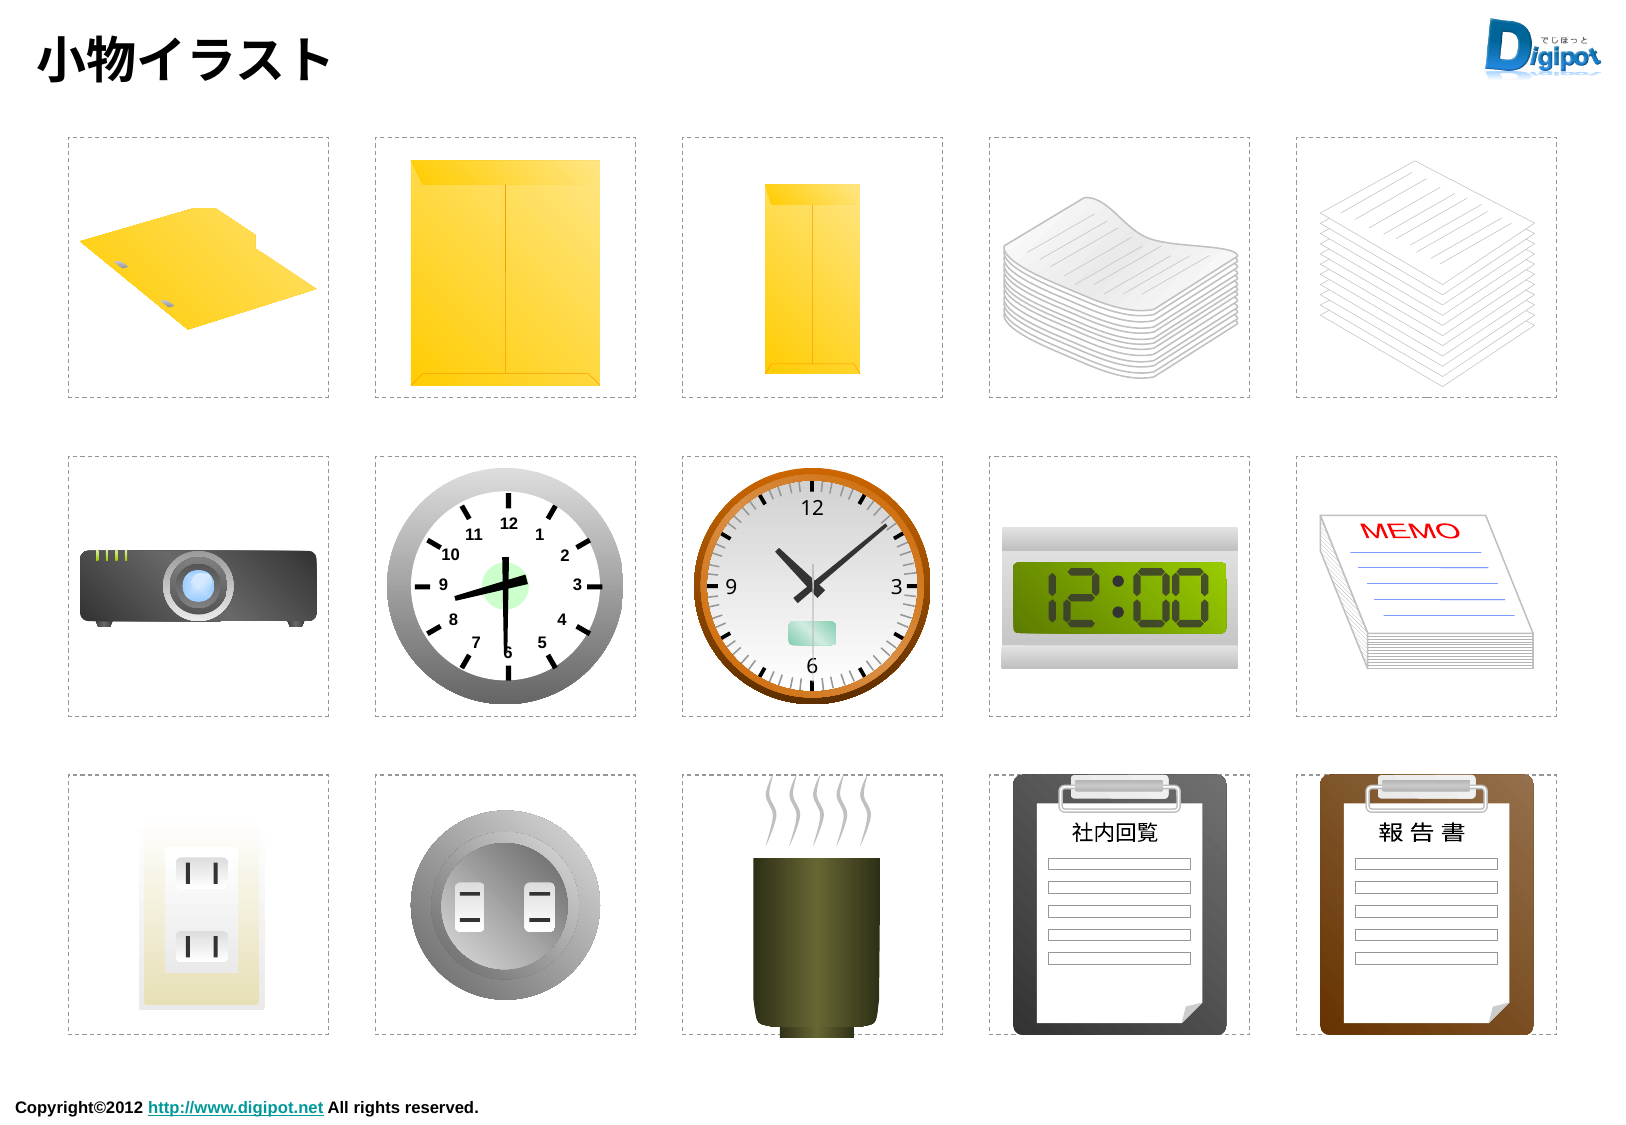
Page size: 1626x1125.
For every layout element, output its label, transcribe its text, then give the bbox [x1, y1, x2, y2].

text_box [765, 184, 860, 374]
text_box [80, 550, 317, 628]
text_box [1001, 196, 1238, 383]
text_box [1320, 515, 1534, 669]
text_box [1013, 774, 1227, 1035]
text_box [410, 160, 600, 386]
title 小物イラスト [21, 19, 881, 98]
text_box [1320, 774, 1534, 1035]
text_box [753, 774, 881, 1038]
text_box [1320, 160, 1535, 387]
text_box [387, 467, 624, 705]
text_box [410, 810, 600, 1000]
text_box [1001, 527, 1238, 669]
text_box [694, 467, 931, 705]
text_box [139, 810, 265, 1011]
picture [1485, 18, 1602, 82]
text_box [80, 208, 317, 330]
